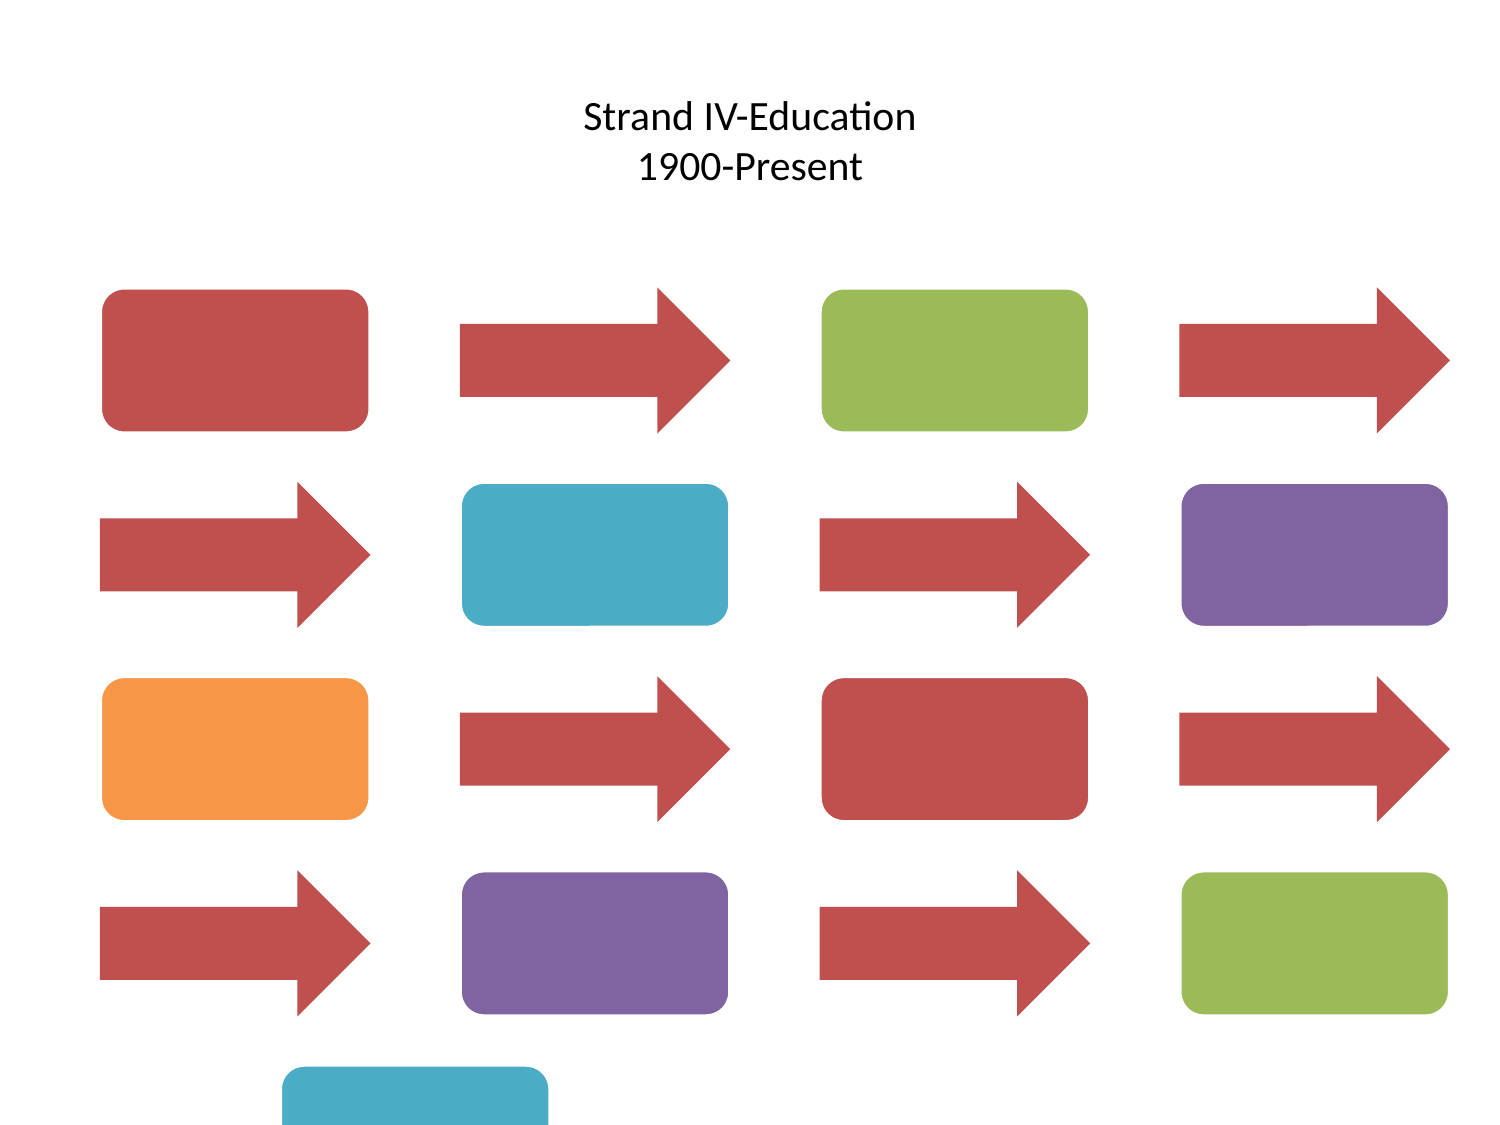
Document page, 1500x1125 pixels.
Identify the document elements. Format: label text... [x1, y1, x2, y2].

title Strand IV-Education 1900-Present [75, 45, 1425, 233]
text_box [99, 287, 1451, 1031]
